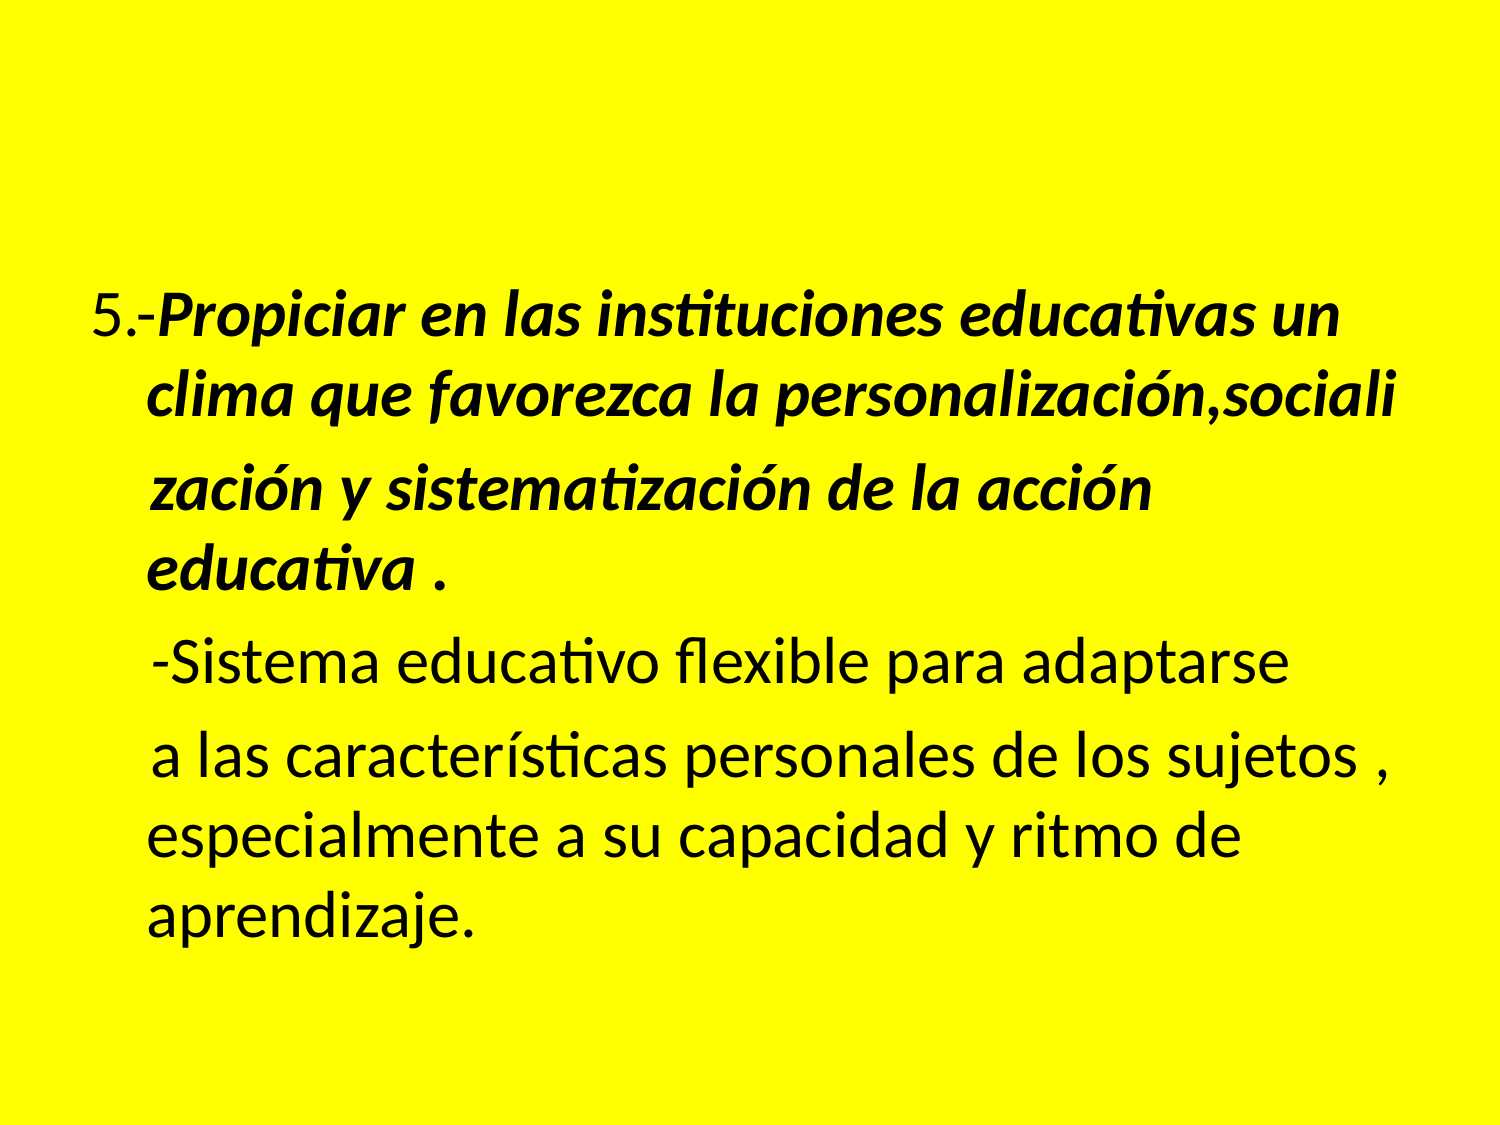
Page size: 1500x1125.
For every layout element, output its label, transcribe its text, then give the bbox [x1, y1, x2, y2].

list 5.-Propiciar en las instituciones educativas un clima que favorezca la personalización,sociali zación y sistematización de la acción educativa . -Sistema educativo flexible para adaptarse a las características personales de los sujetos , especialmente a su capacidad y ritmo de aprendizaje. [75, 262, 1425, 1005]
